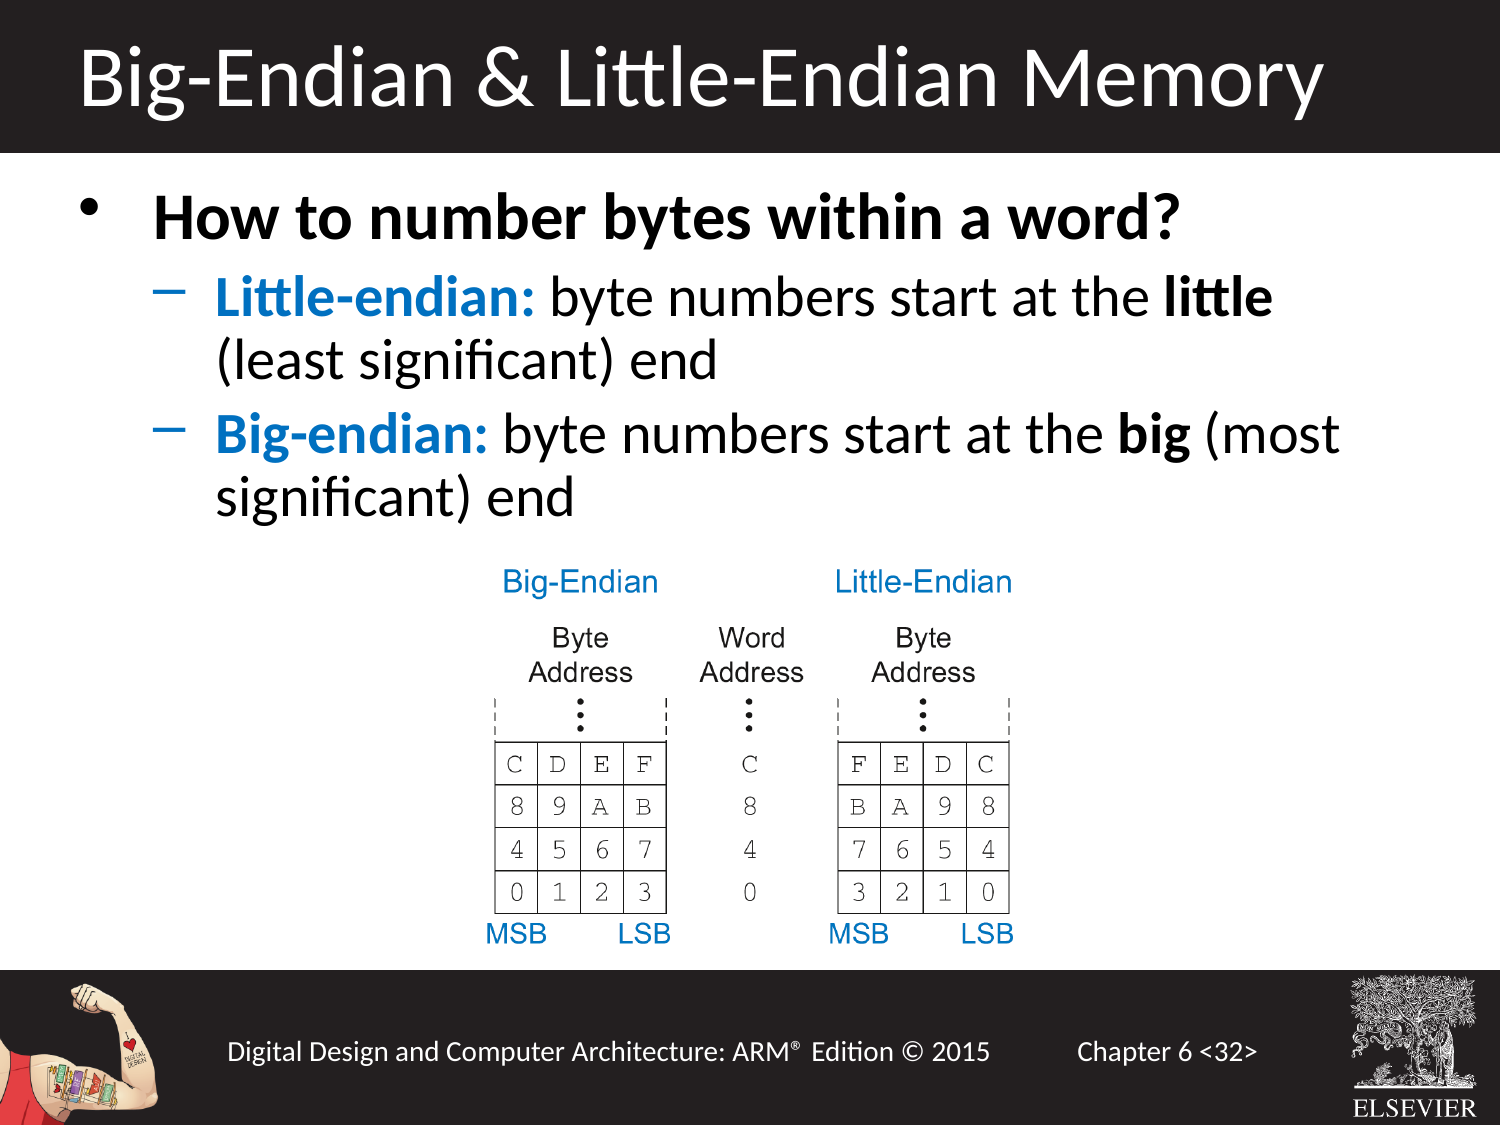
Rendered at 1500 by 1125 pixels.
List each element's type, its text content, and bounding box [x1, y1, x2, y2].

picture [0, 979, 163, 1125]
picture [472, 550, 1028, 960]
picture [1350, 974, 1477, 1117]
text_box How to number bytes within a word? Little-endian: byte numbers start at the little (least significant) end Big-endian: byte numbers start at the big (most significant) end [63, 174, 1389, 988]
text_box [87, 174, 1413, 1025]
text_box Big-Endian & Little-Endian Memory [63, 11, 1488, 131]
